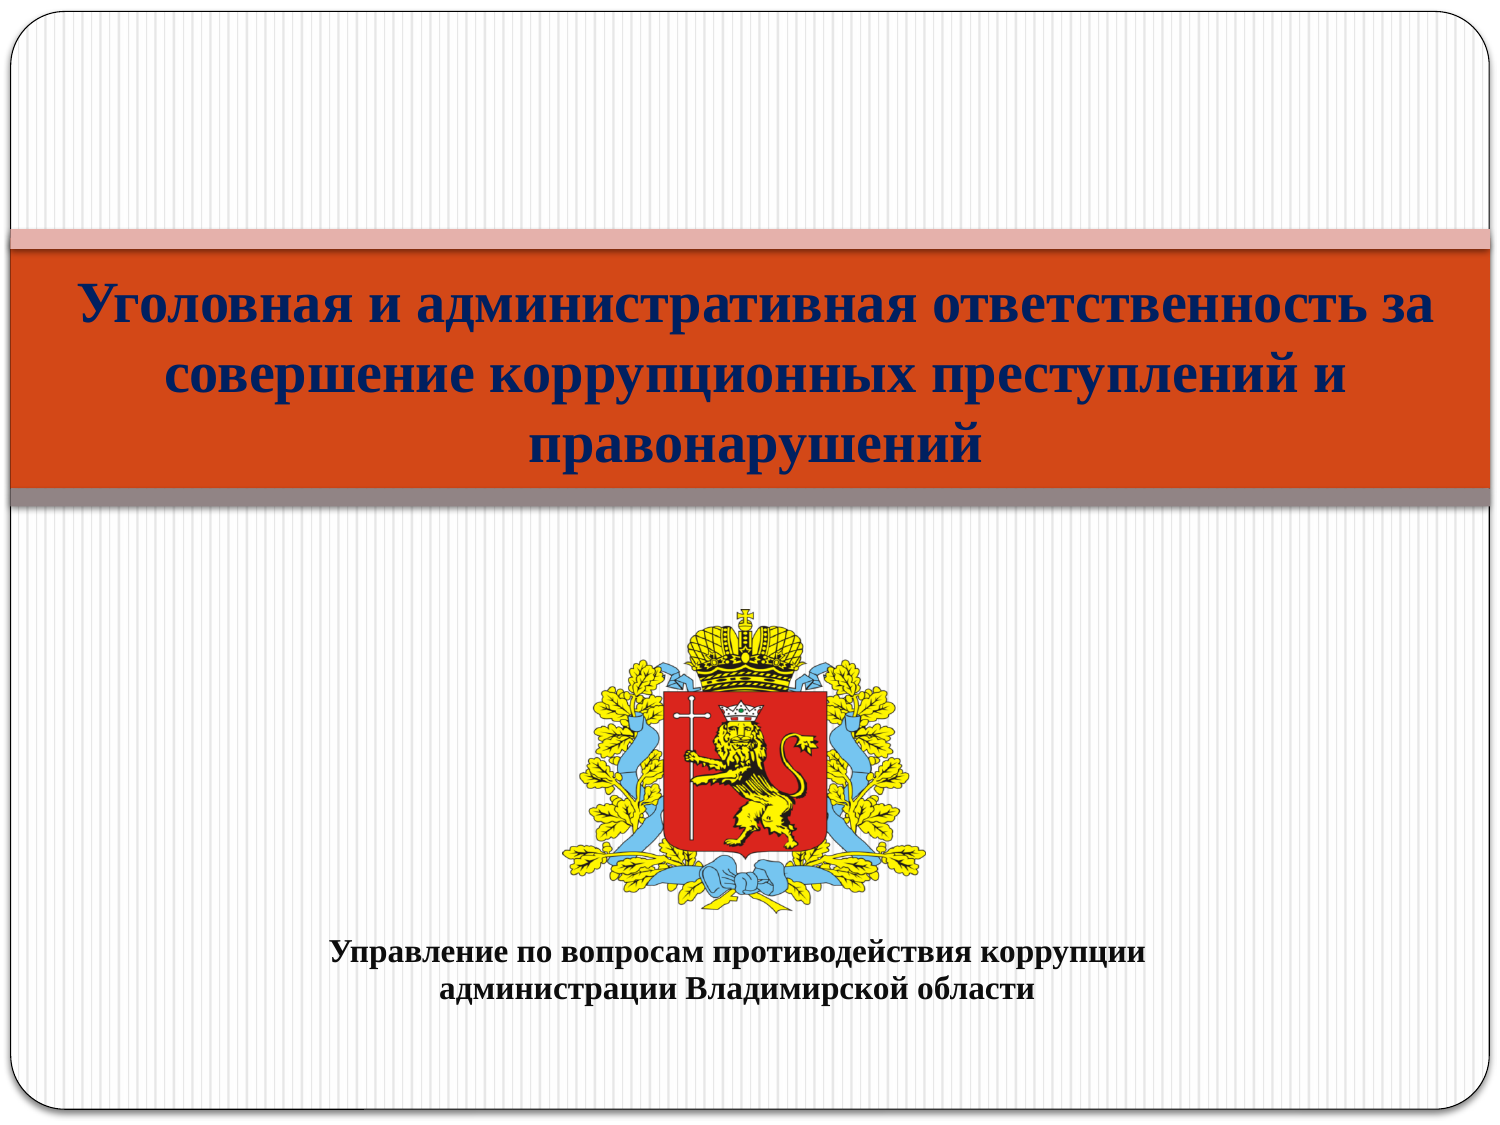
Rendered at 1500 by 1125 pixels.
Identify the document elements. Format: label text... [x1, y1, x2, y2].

picture [562, 609, 926, 914]
title Уголовная и административная ответственность за совершение коррупционных преступлений и правонарушений [35, 246, 1477, 500]
subtitle Управление по вопросам противодействия коррупции администрации Владимирской области [269, 925, 1206, 1032]
